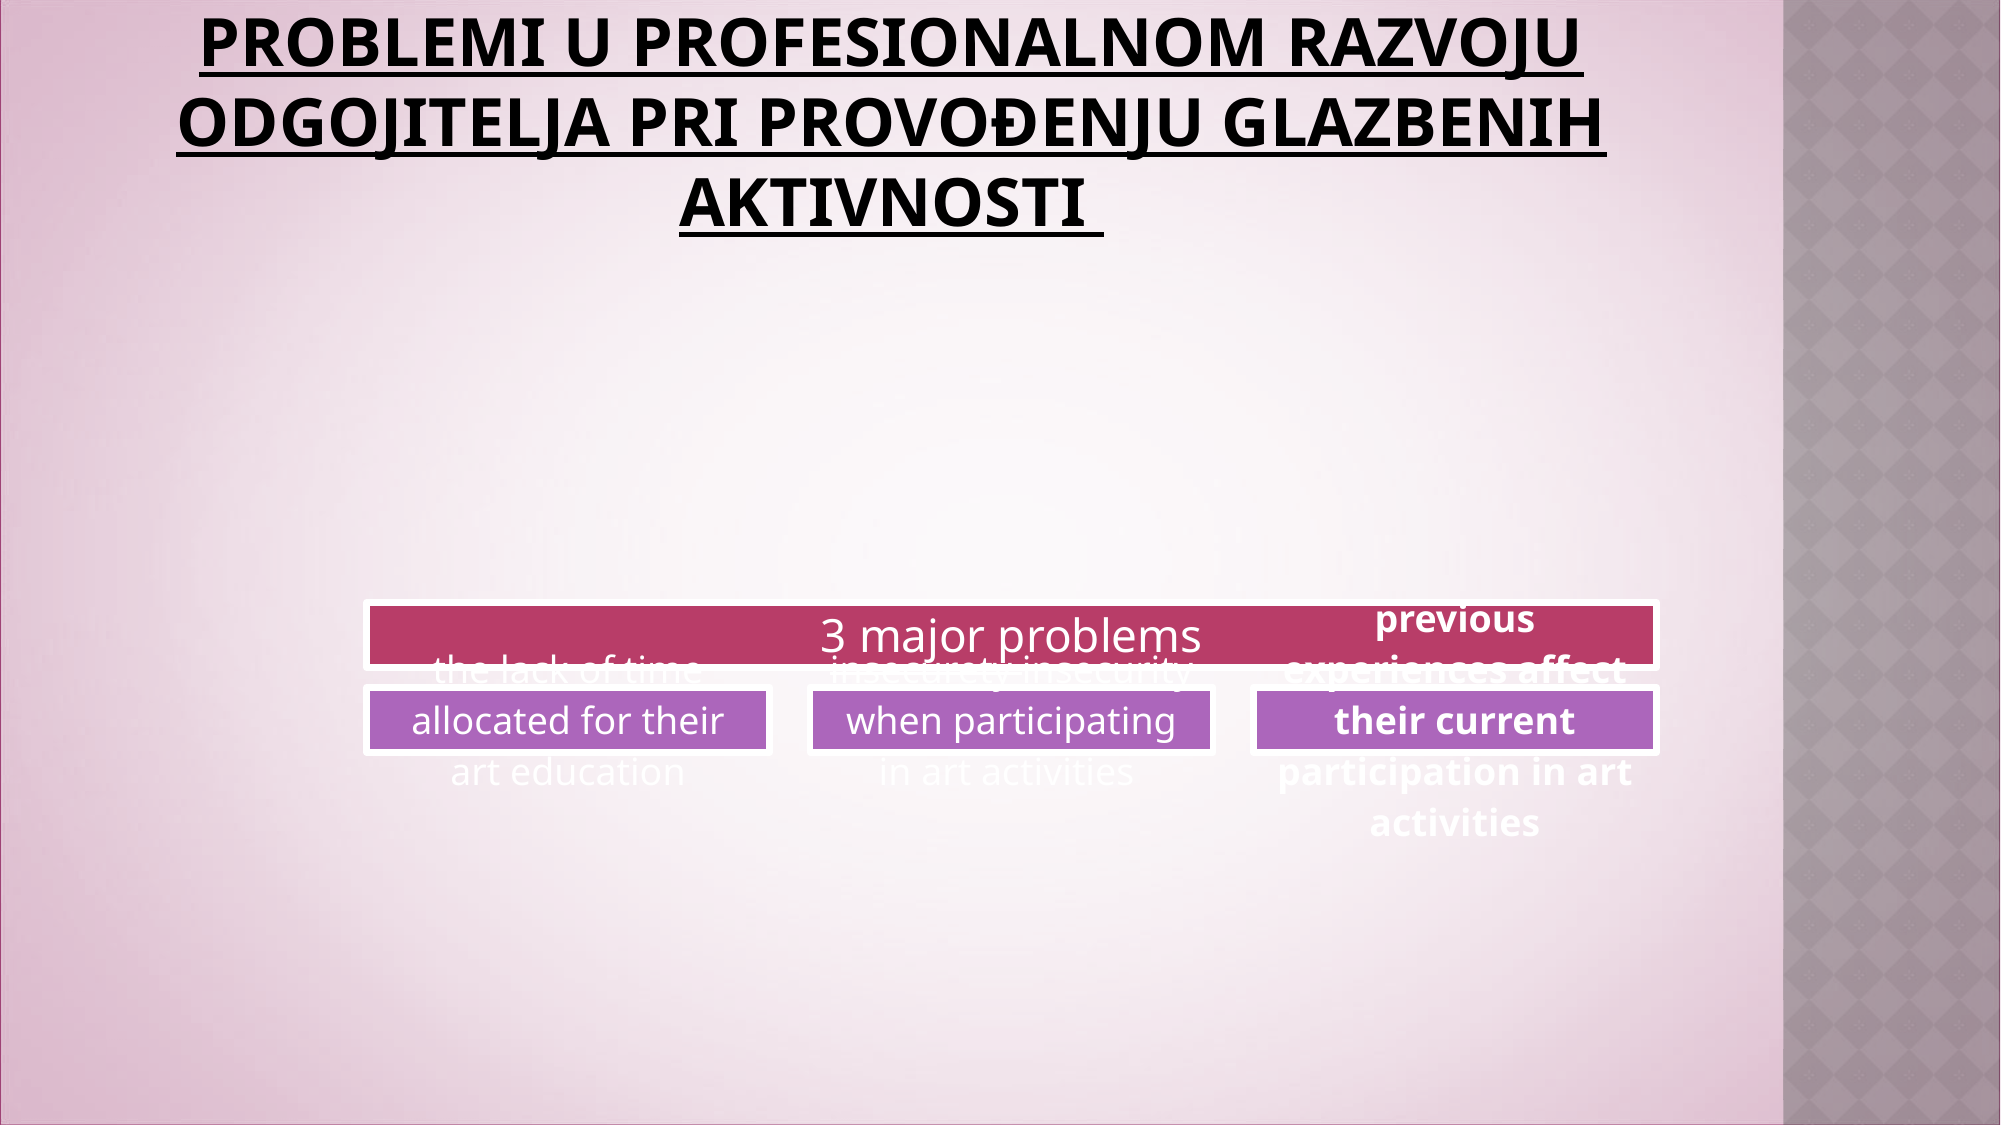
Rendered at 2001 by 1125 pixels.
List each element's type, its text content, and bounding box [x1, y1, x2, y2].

title problemi u profesionalnom razvoju odgojitelja pri provođenju glazbenih aktivnosti [99, 52, 1684, 241]
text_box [204, 601, 1819, 1008]
